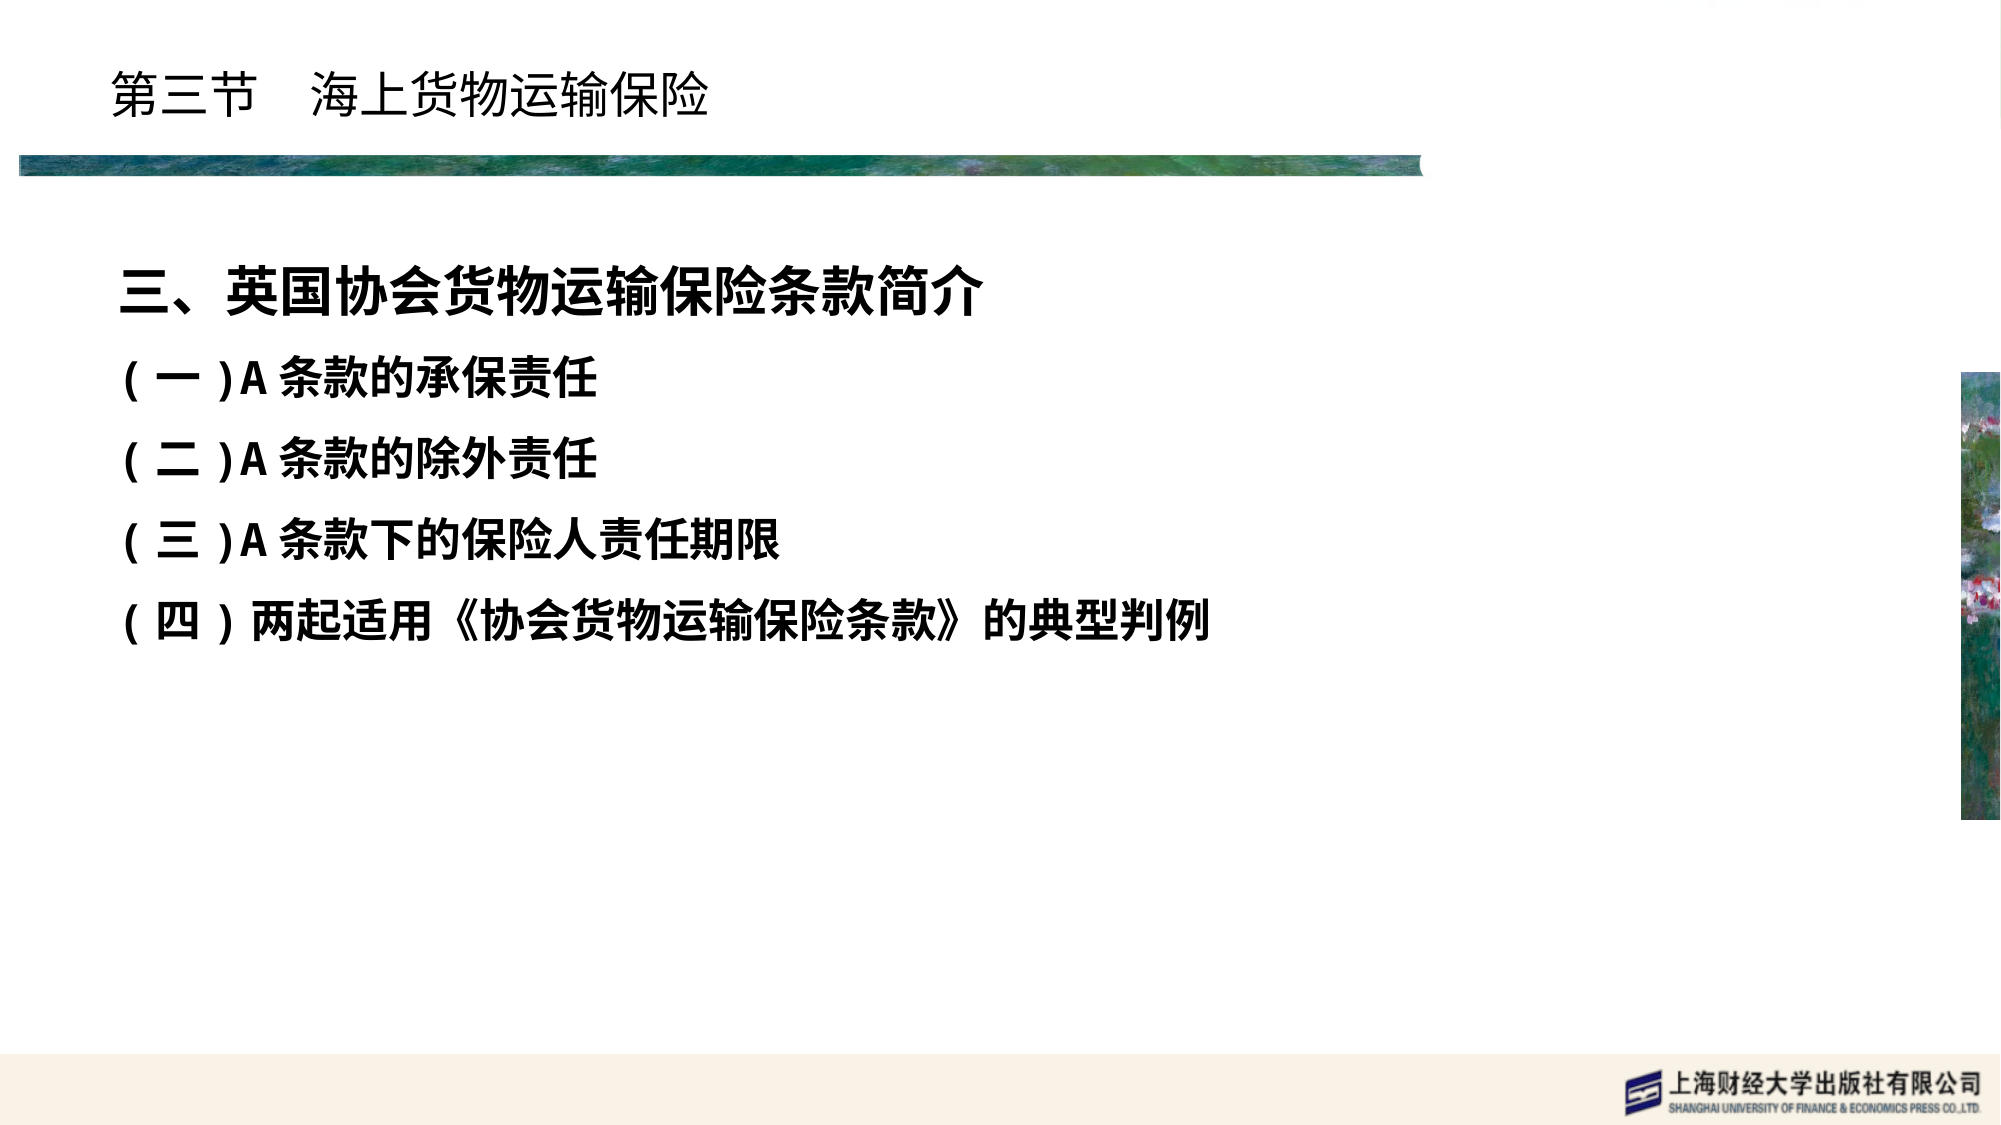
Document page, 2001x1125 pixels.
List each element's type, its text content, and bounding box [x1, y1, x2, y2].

list 三、英国协会货物运输保险条款简介 (一)A条款的承保责任 (二)A条款的除外责任 (三)A条款下的保险人责任期限 (四)两起适用《协会货物运输保险条款》的典型判例 [102, 233, 1898, 1032]
title 第三节 海上货物运输保险 [94, 42, 1451, 146]
picture [0, 0, 2001, 1125]
